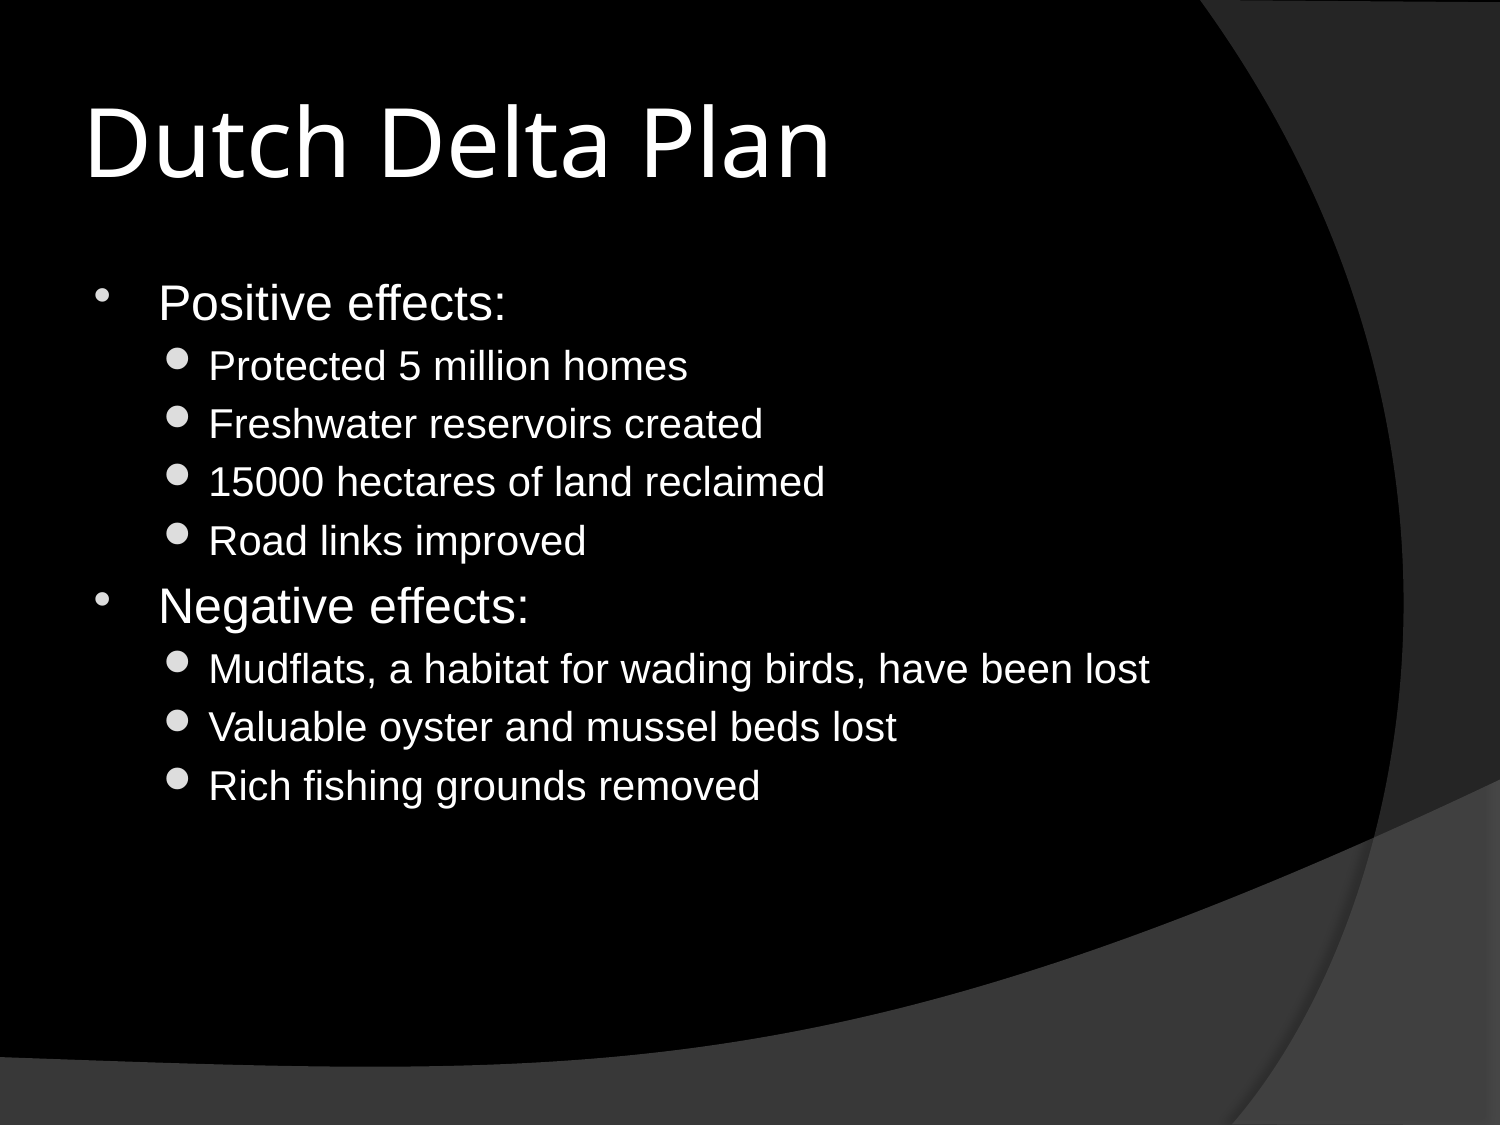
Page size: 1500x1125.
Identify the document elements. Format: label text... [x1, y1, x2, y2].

list Positive effects: Protected 5 million homes Freshwater reservoirs created 15000 hectares of land reclaimed Road links improved Negative effects: Mudflats, a habitat for wading birds, have been lost Valuable oyster and mussel beds lost Rich fishing grounds removed [75, 262, 1300, 1005]
title Dutch Delta Plan [75, 45, 1300, 233]
